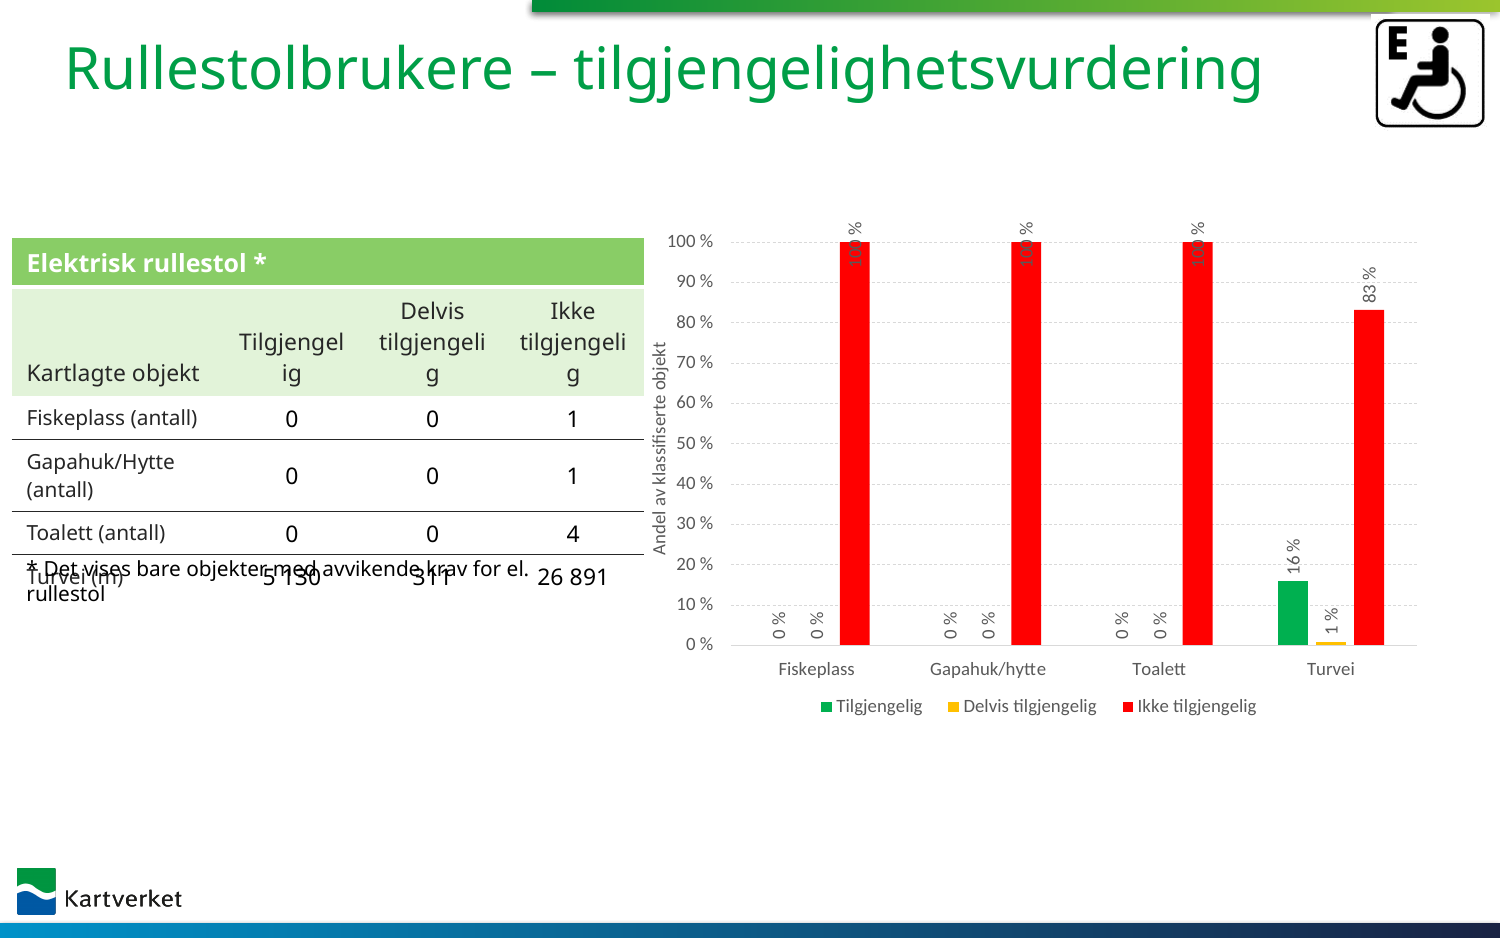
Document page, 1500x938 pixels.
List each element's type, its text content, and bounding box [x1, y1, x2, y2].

table_cell 0 [222, 440, 362, 511]
table_cell 0 [362, 440, 503, 511]
table_cell Fiskeplass (antall) [12, 396, 222, 439]
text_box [1371, 13, 1491, 133]
table_cell 0 [362, 396, 503, 439]
table_cell Tilgjengelig [222, 289, 362, 396]
text_box * Det vises bare objekter med avvikende krav for el. rullestol [11, 548, 597, 613]
table_cell 0 [222, 396, 362, 439]
table_header Elektrisk rullestol * [12, 238, 638, 285]
table_cell 0 [362, 512, 503, 548]
table_cell Kartlagte objekt [12, 289, 222, 396]
table_cell Gapahuk/Hytte (antall) [12, 440, 222, 511]
table_cell Delvis tilgjengelig [362, 289, 503, 396]
picture [643, 218, 1428, 728]
table_cell Toalett (antall) [12, 512, 222, 548]
table_cell 0 [222, 512, 362, 548]
table_cell Ikke tilgjengelig [503, 289, 638, 396]
table_cell 26 891 [597, 555, 638, 598]
table_cell 4 [503, 512, 638, 554]
table_cell 1 [503, 396, 638, 439]
table_cell 1 [503, 440, 638, 511]
text_box Rullestolbrukere – tilgjengelighetsvurdering [49, 12, 1372, 109]
